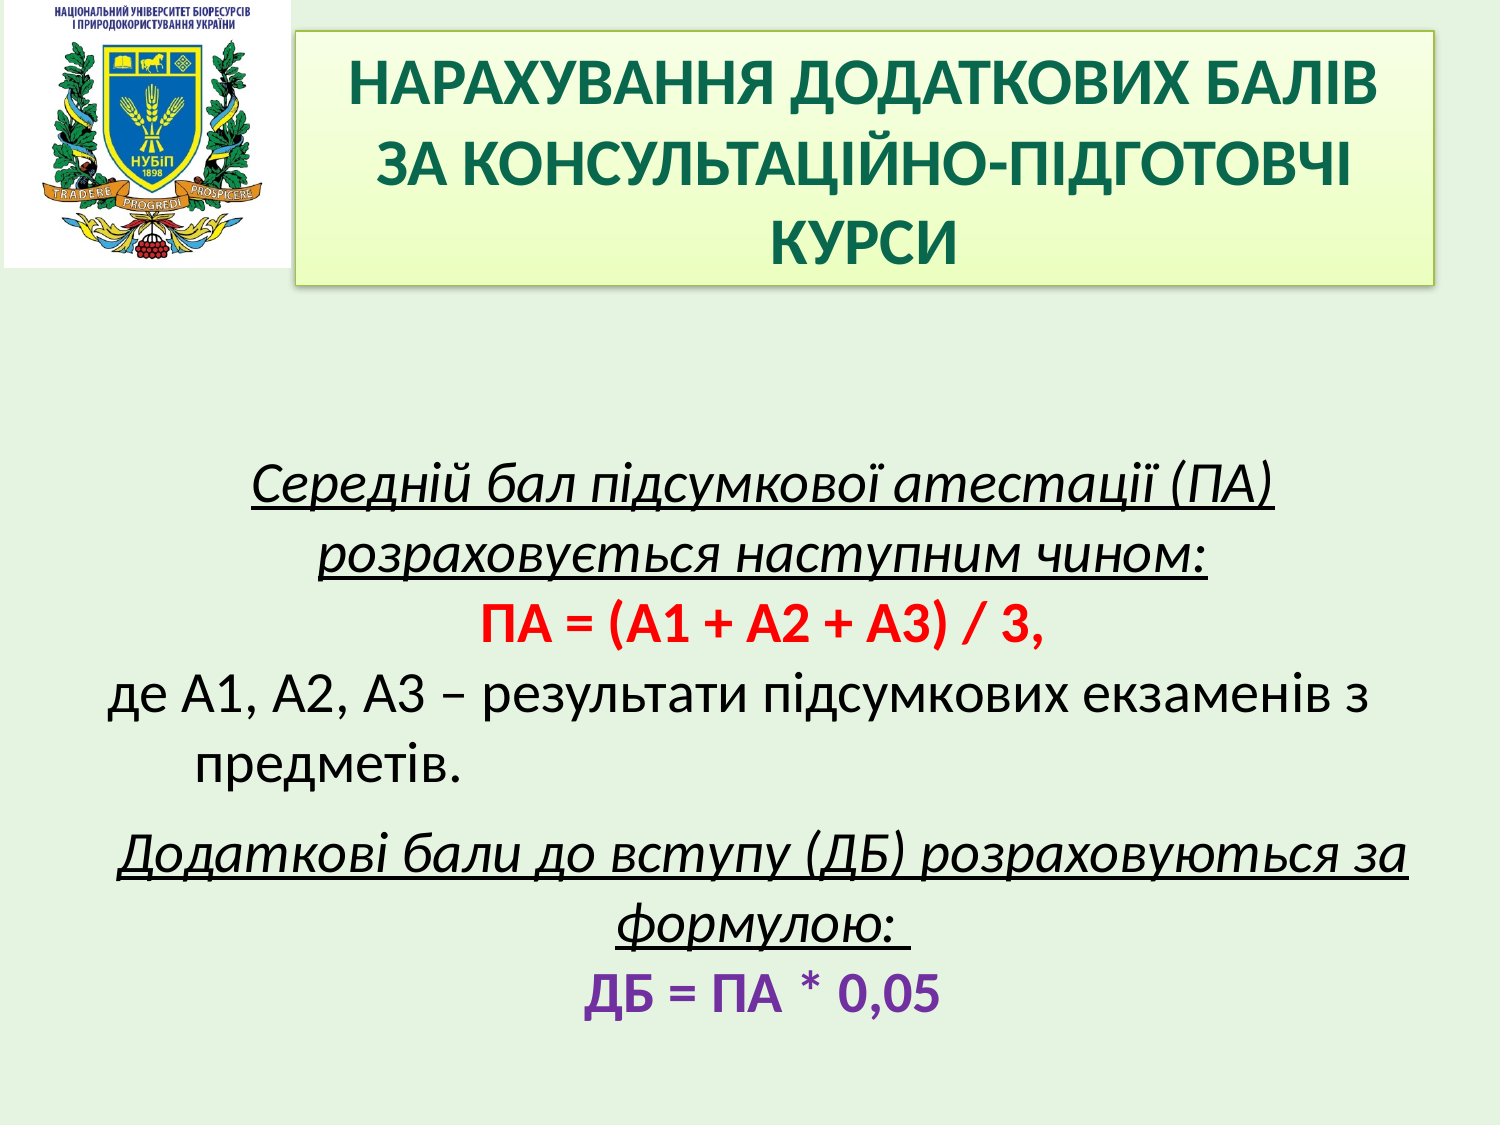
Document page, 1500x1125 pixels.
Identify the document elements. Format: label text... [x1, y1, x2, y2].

text_box Середній бал підсумкової атестації (ПА) розраховується наступним чином: ПА = (А1 + А2 + А3) / 3, де А1, А2, А3 – результати підсумкових екзаменів з предметів. Додаткові бали до вступу (ДБ) розраховуються за формулою: ДБ = ПА * 0,05 [92, 436, 1434, 1032]
picture [4, 0, 291, 268]
text_box НАРАХУВАННЯ ДОДАТКОВИХ БАЛІВ ЗА КОНСУЛЬТАЦІЙНО-ПІДГОТОВЧІ КУРСИ [295, 30, 1435, 286]
